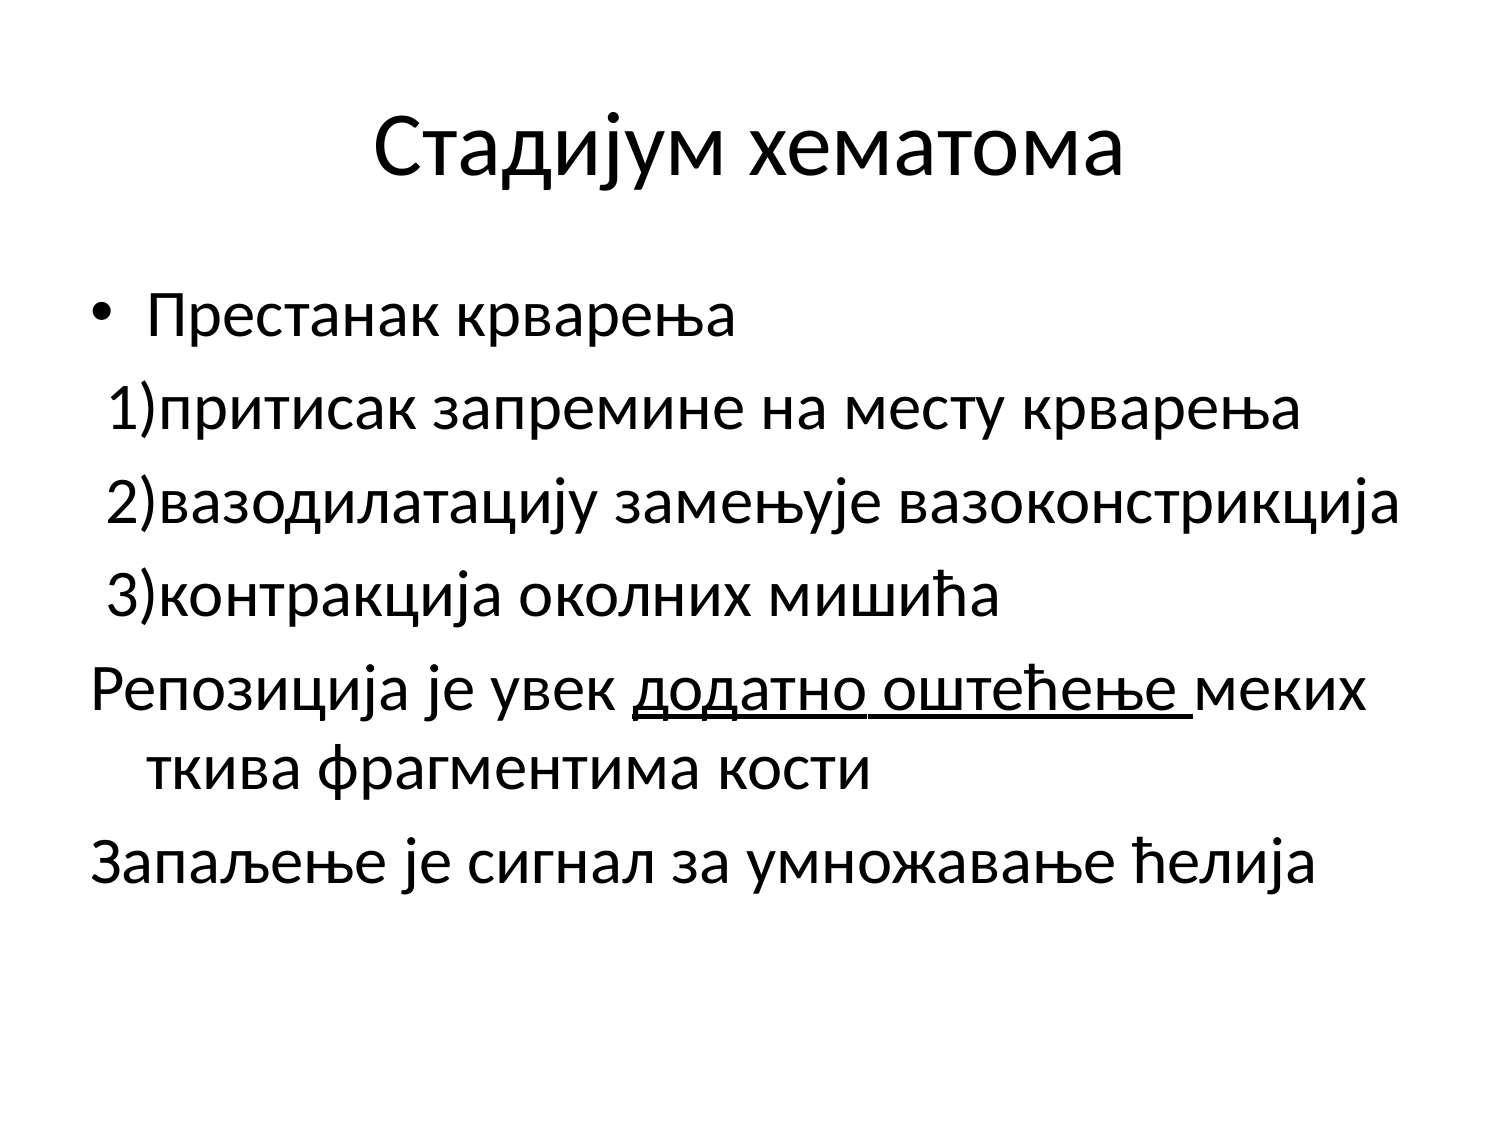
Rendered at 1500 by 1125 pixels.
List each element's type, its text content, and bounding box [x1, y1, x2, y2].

list Престанак крварења 1)притисак запремине на месту крварења 2)вазодилатацију замењује вазоконстрикција 3)контракција околних мишића Репозиција је увек додатно оштећење меких ткива фрагментима кости Запаљење је сигнал за умножавање ћелија [75, 262, 1425, 1005]
title Стадијум хематома [75, 45, 1425, 233]
